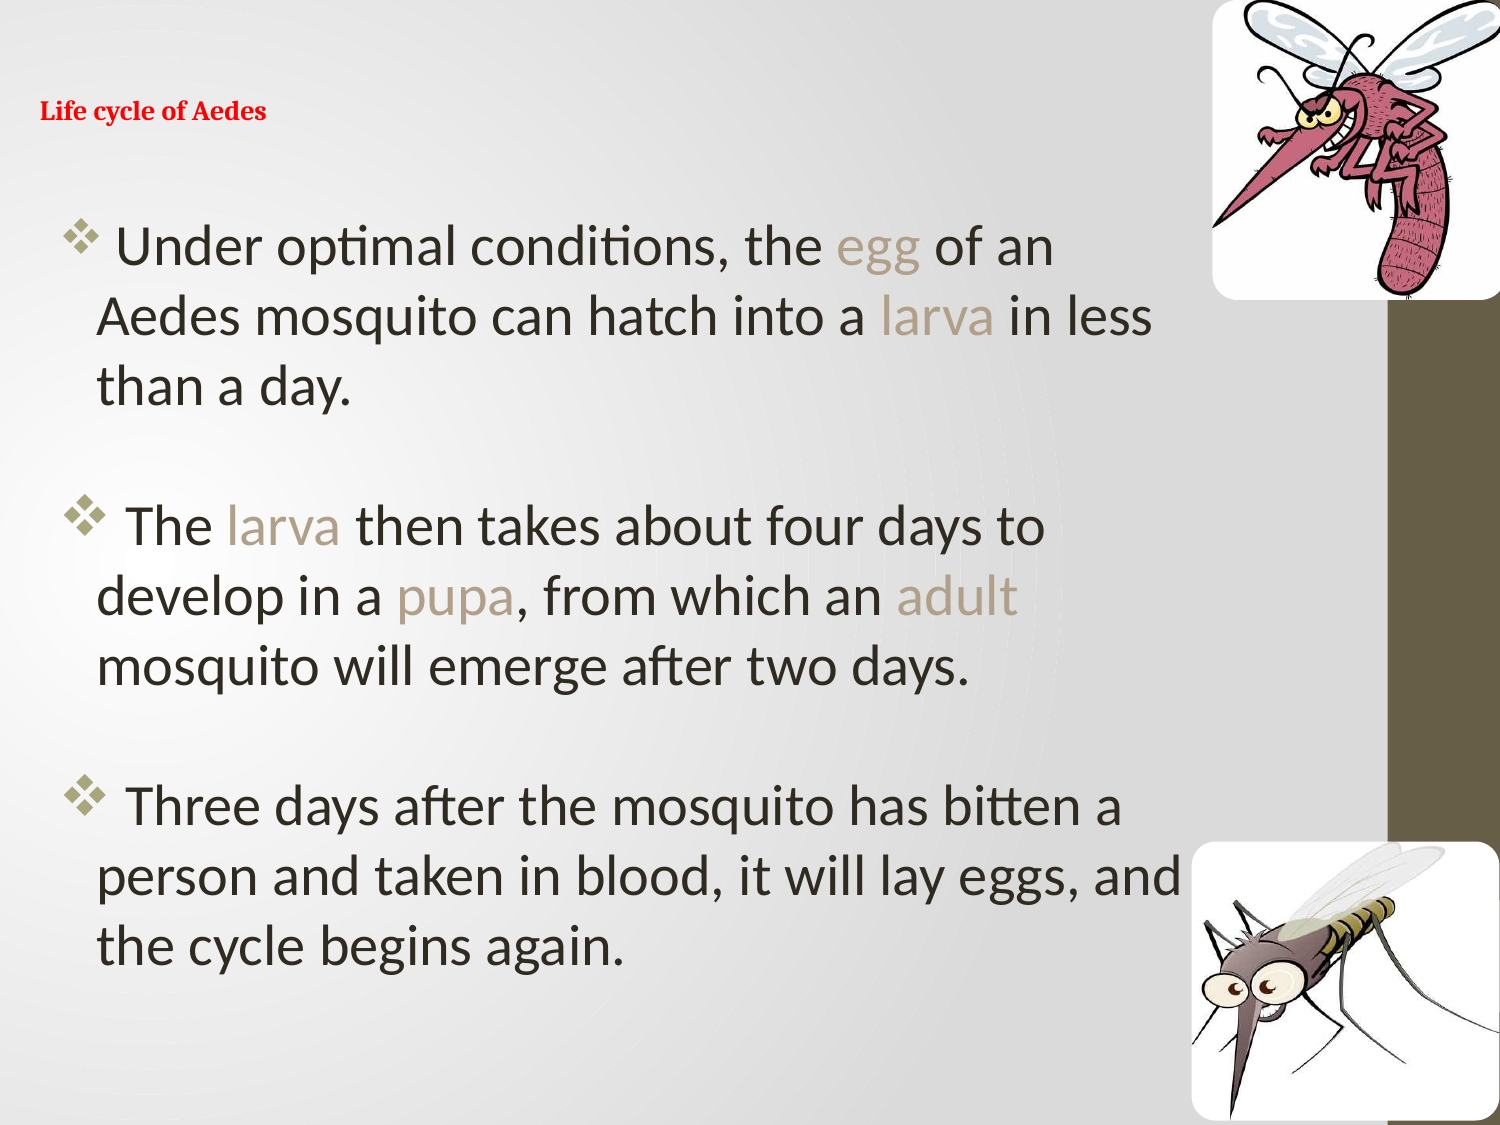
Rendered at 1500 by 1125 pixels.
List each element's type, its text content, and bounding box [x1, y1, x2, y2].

picture [1211, 0, 1500, 301]
picture [1191, 841, 1500, 1122]
list Under optimal conditions, the egg of an Aedes mosquito can hatch into a larva in less than a day. The larva then takes about four days to develop in a pupa, from which an adult mosquito will emerge after two days. Three days after the mosquito has bitten a person and taken in blood, it will lay eggs, and the cycle begins again. [24, 200, 1213, 1063]
title Life cycle of Aedes [24, 50, 1209, 168]
